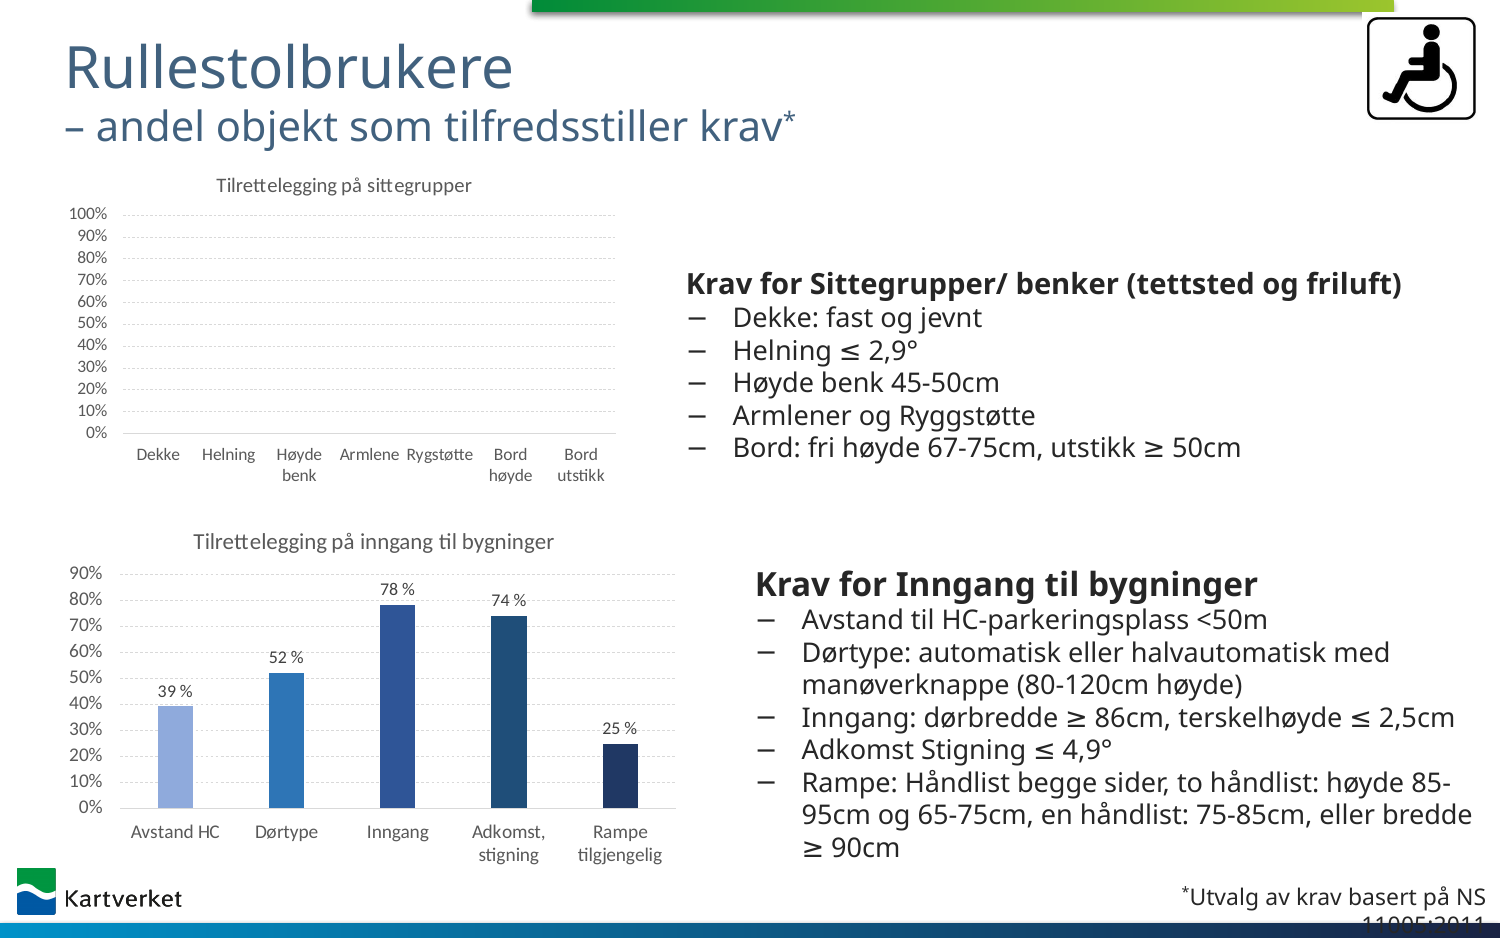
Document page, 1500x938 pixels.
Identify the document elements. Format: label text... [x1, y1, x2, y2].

picture [62, 166, 626, 492]
picture [62, 520, 687, 874]
text_box Rullestolbrukere – andel objekt som tilfredsstiller krav* [49, 25, 1431, 158]
text_box *Utvalg av krav basert på NS 11005:2011 [1068, 873, 1500, 938]
text_box Krav for Sittegrupper/ benker (tettsted og friluft) Dekke: fast og jevnt Helning ≤ 2,9° Høyde benk 45-50cm Armlener og Ryggstøtte Bord: fri høyde 67-75cm, utstikk ≥ 50cm [670, 258, 1418, 471]
text_box Krav for Inngang til bygninger Avstand til HC-parkeringsplass <50m Dørtype: automatisk eller halvautomatisk med manøverknappe (80-120cm høyde) Inngang: dørbredde ≥ 86cm, terskelhøyde ≤ 2,5cm Adkomst Stigning ≤ 4,9° Rampe: Håndlist begge sider, to håndlist: høyde 85-95cm og 65-75cm, en håndlist: 75-85cm, eller bredde ≥ 90cm [740, 555, 1491, 870]
picture [1362, 12, 1481, 126]
